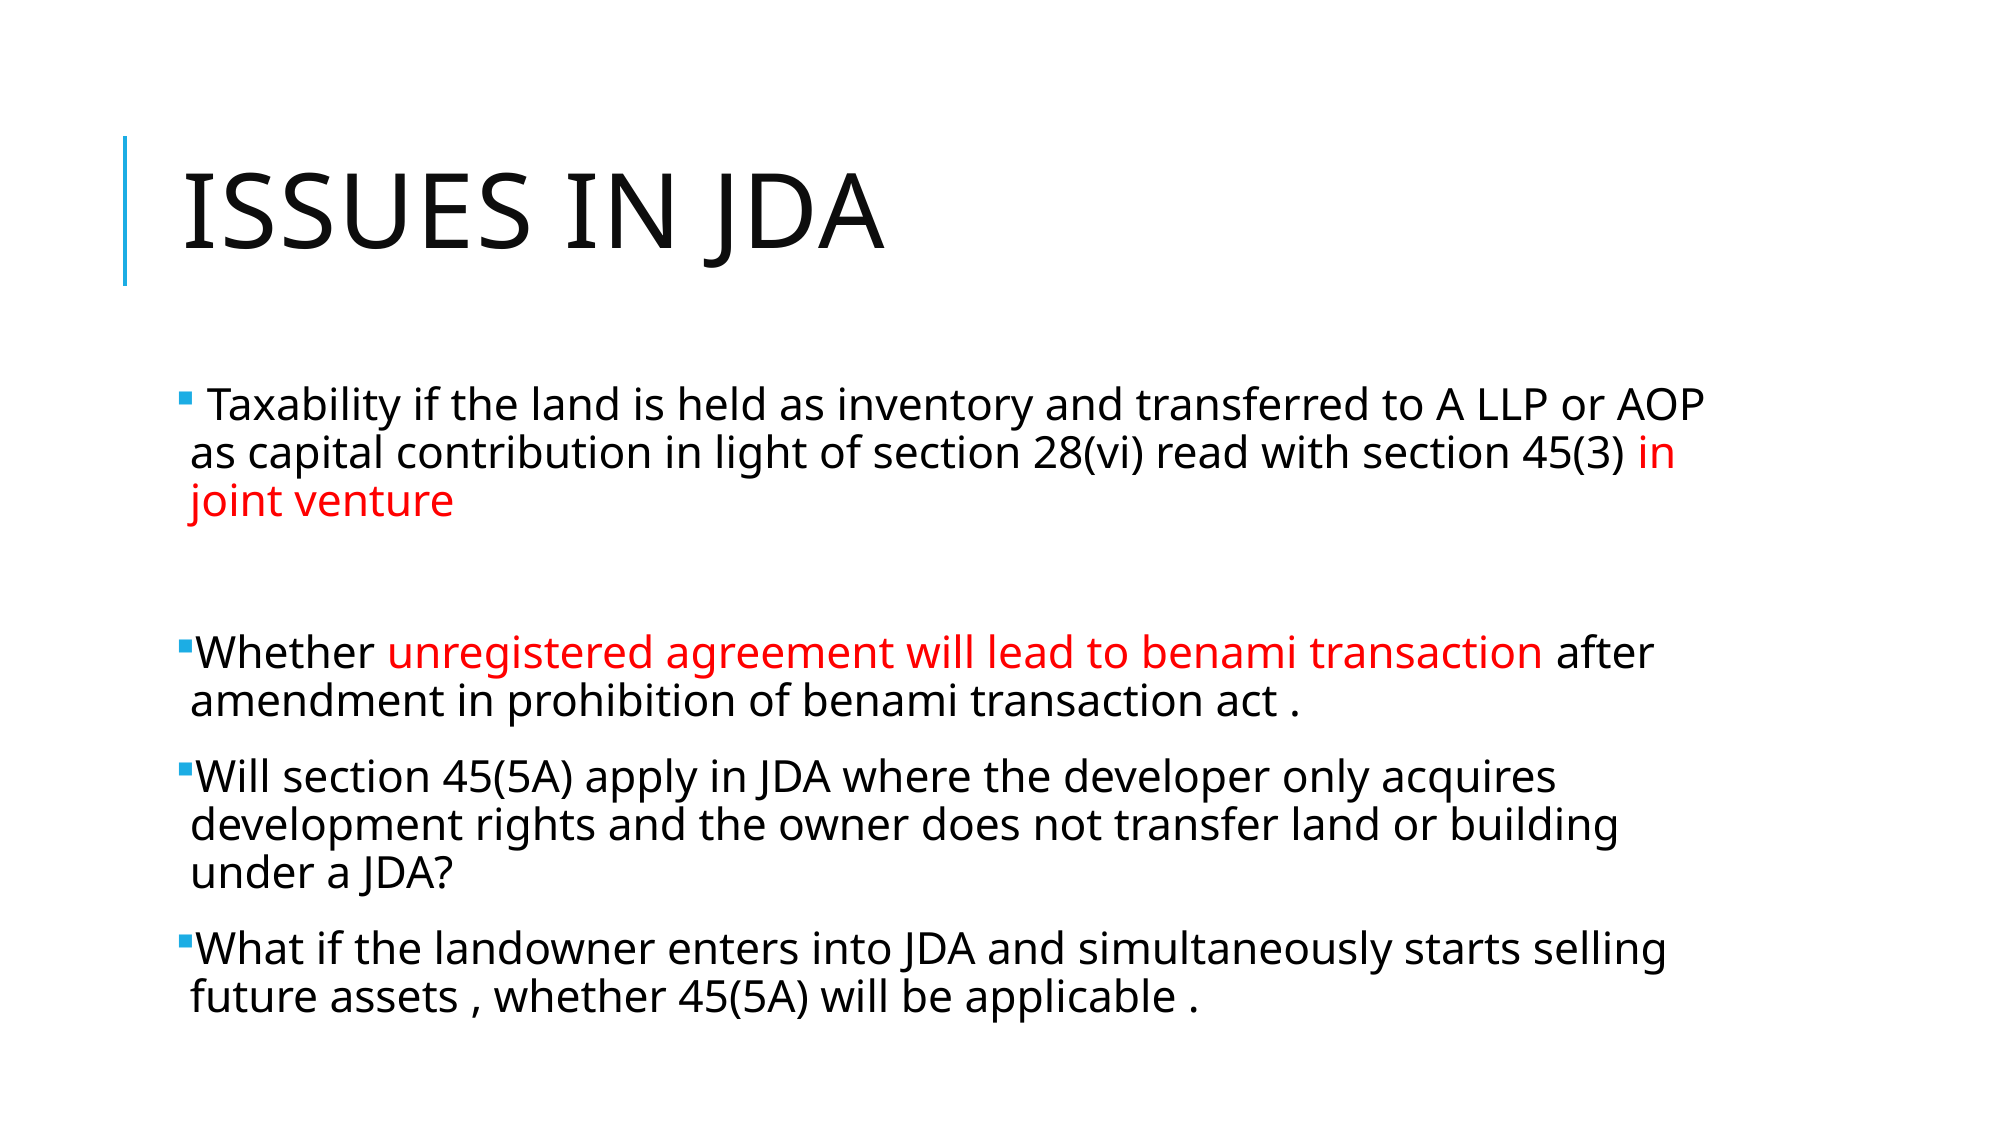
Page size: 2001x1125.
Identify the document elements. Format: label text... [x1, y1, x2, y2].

title Issues in JDA [168, 96, 1763, 342]
list Taxability if the land is held as inventory and transferred to A LLP or AOP as capital contribution in light of section 28(vi) read with section 45(3) in joint venture Whether unregistered agreement will lead to benami transaction after amendment in prohibition of benami transaction act . Will section 45(5A) apply in JDA where the developer only acquires development rights and the owner does not transfer land or building under a JDA? What if the landowner enters into JDA and simultaneously starts selling future assets , whether 45(5A) will be applicable . [168, 375, 1763, 1035]
